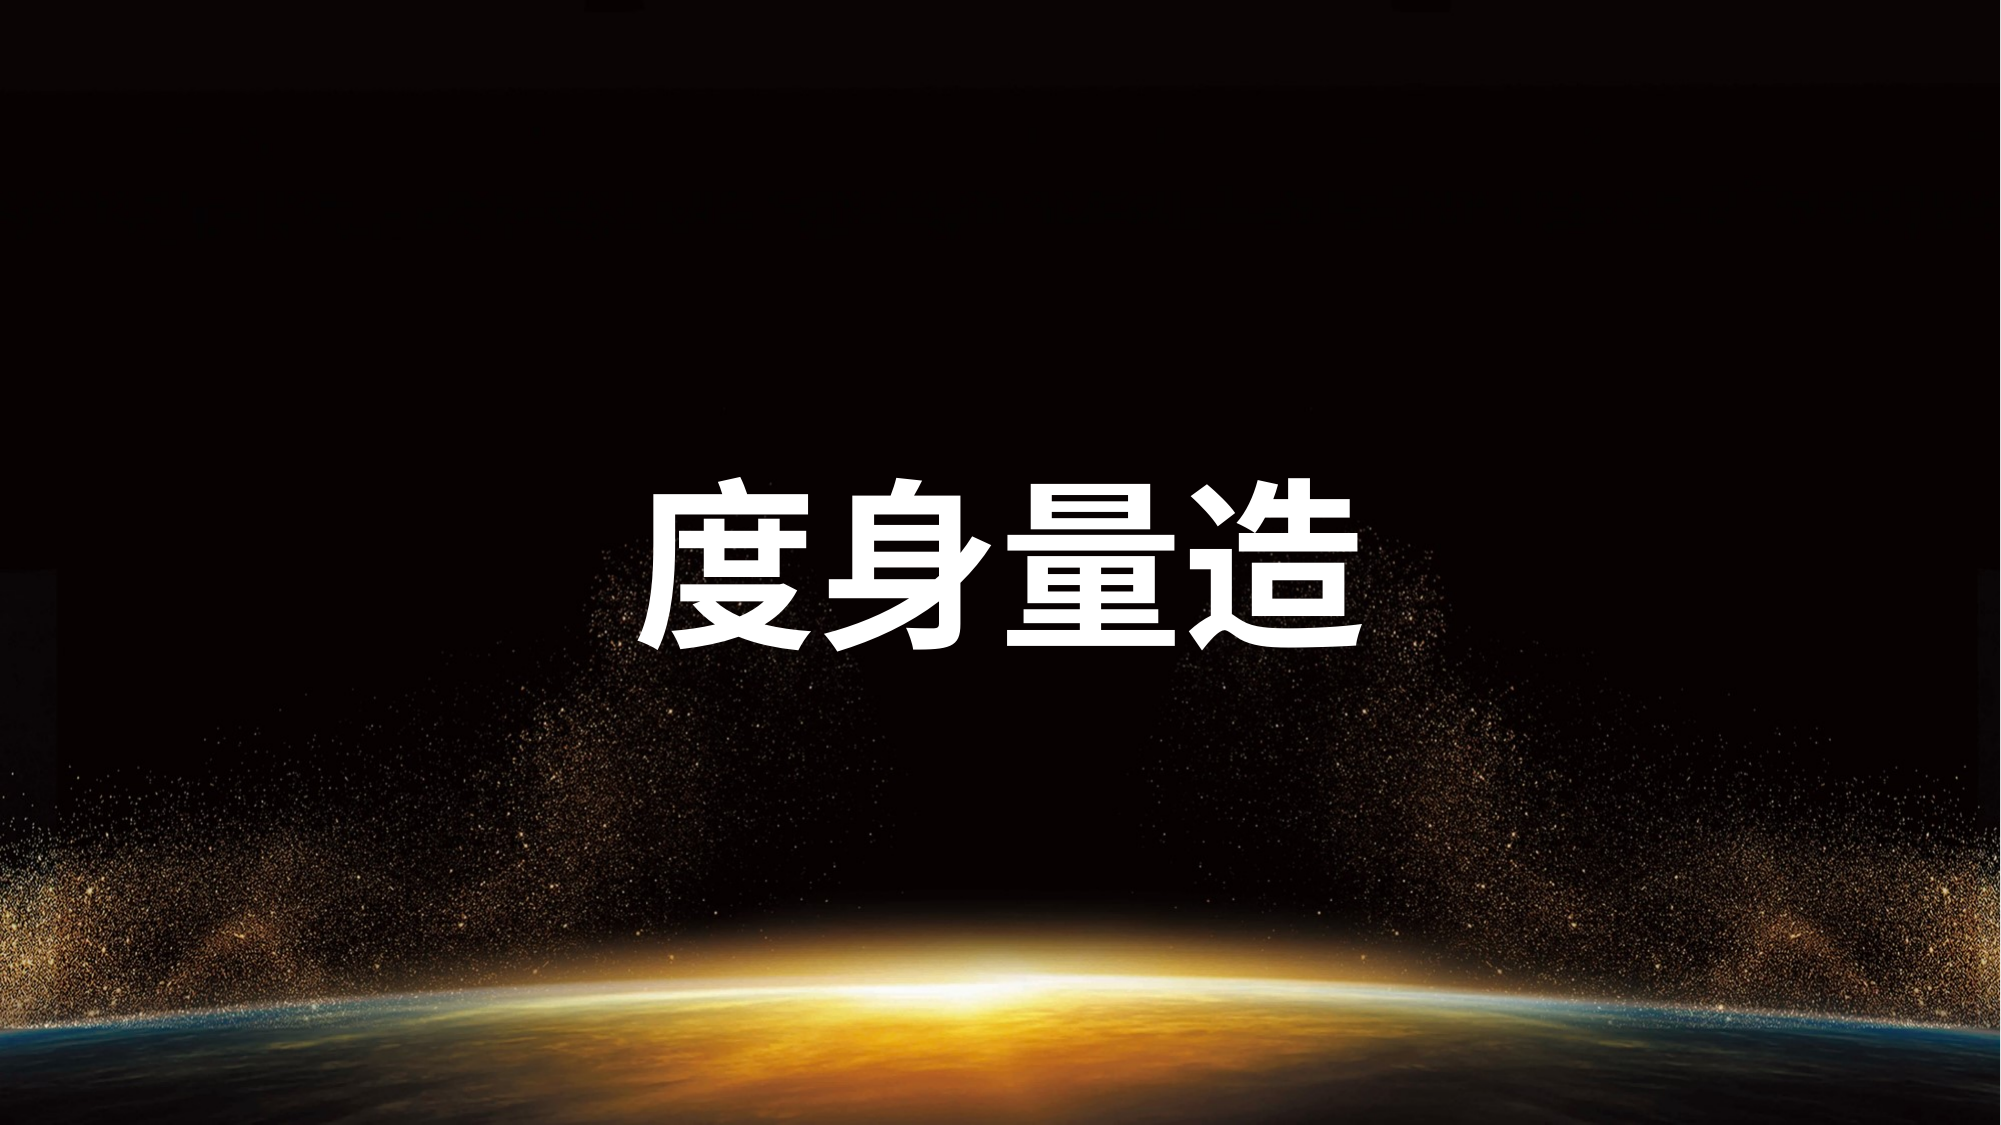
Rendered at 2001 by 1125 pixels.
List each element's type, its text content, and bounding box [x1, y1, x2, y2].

picture [0, 0, 2001, 1125]
text_box 度身量造 [618, 443, 1382, 679]
